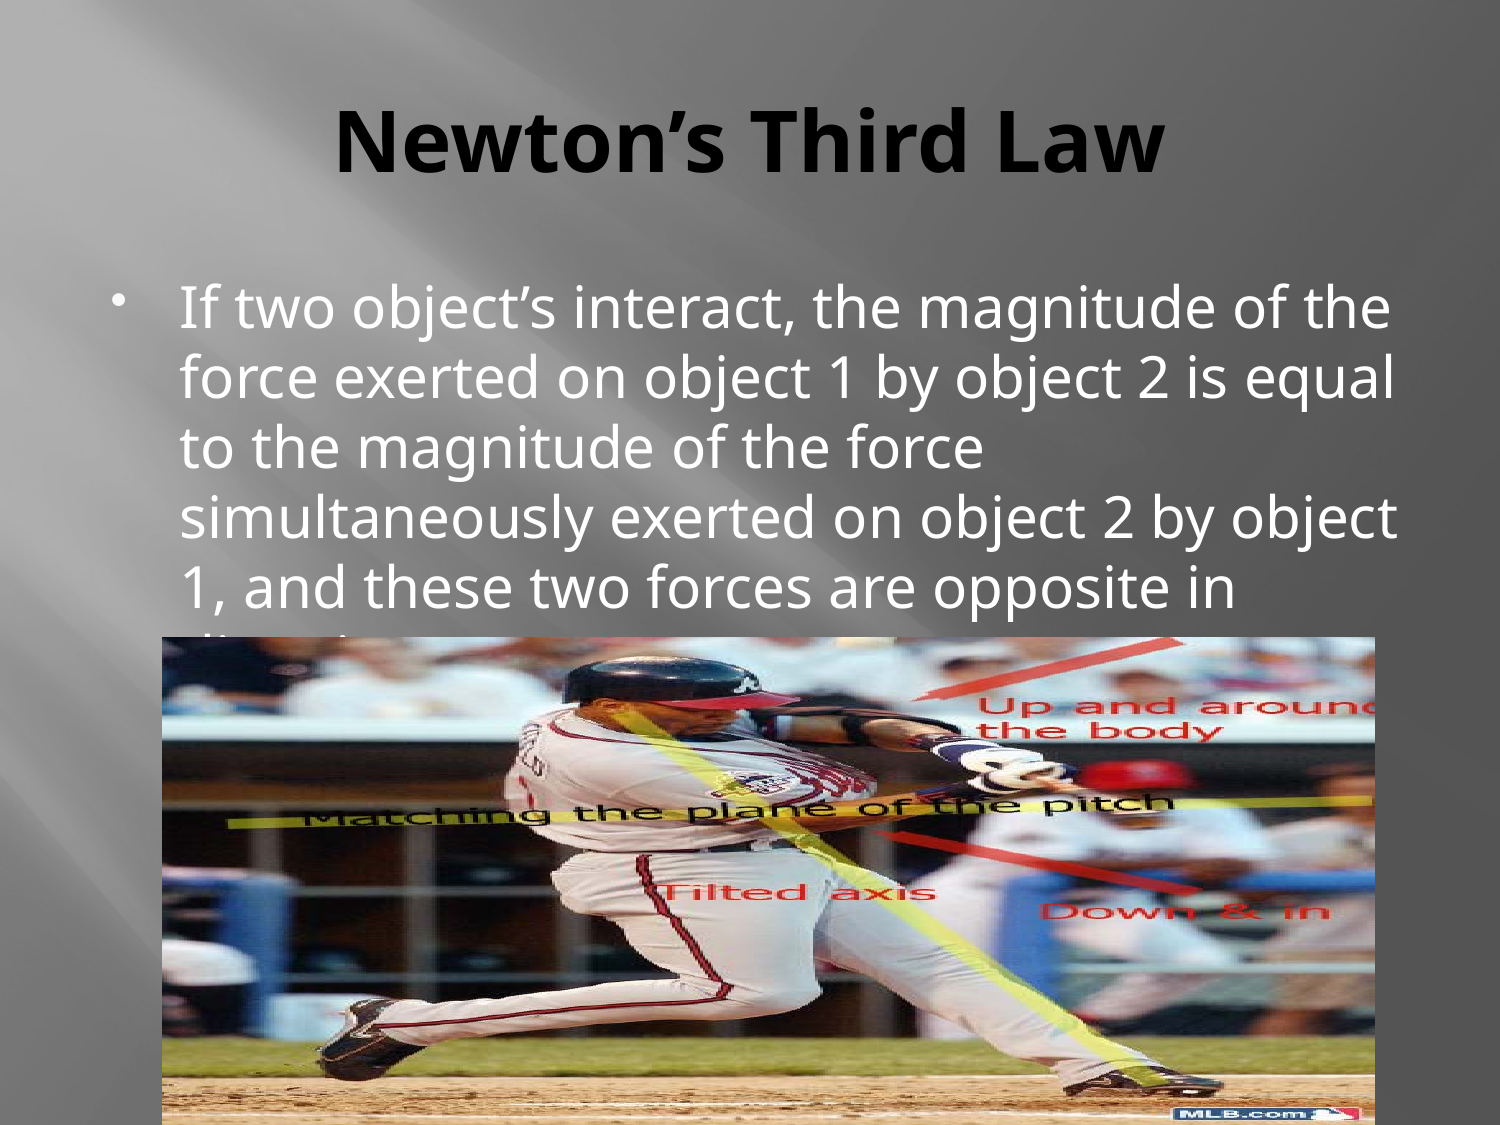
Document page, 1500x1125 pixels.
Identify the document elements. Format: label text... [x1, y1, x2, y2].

picture [162, 637, 1376, 1125]
list If two object’s interact, the magnitude of the force exerted on object 1 by object 2 is equal to the magnitude of the force simultaneously exerted on object 2 by object 1, and these two forces are opposite in direction [75, 262, 1425, 1035]
title Newton’s Third Law [75, 45, 1425, 233]
